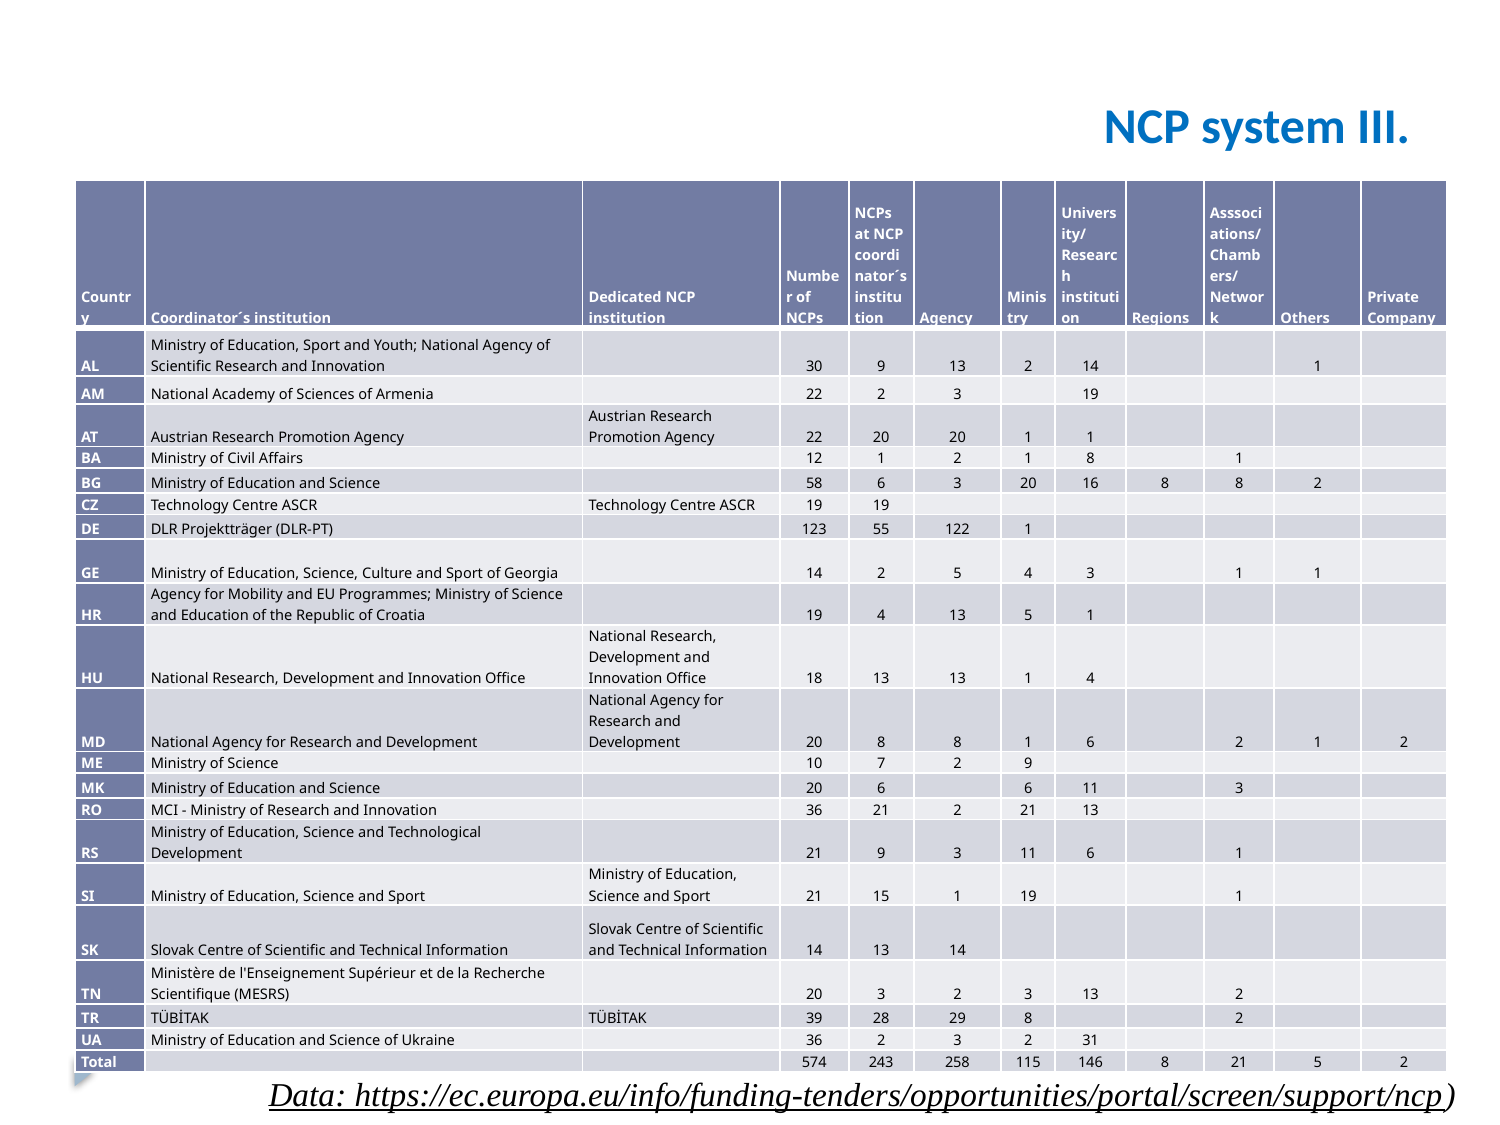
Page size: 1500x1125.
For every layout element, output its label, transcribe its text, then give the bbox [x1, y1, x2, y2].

table_cell 4 [1002, 540, 1054, 582]
table_cell [915, 774, 1000, 797]
table_cell 55 [850, 515, 913, 538]
table_cell [1127, 906, 1203, 959]
table_cell [1362, 331, 1446, 375]
table_cell 11 [1056, 774, 1125, 797]
table_cell [583, 584, 779, 624]
table_cell CZ [76, 494, 144, 514]
table_cell [1205, 515, 1273, 538]
table_cell 3 [850, 961, 913, 1003]
table_cell 19 [850, 494, 913, 514]
table_cell [1205, 799, 1273, 819]
table_cell 1 [1056, 584, 1125, 624]
table_cell 6 [1056, 820, 1125, 862]
table_cell [1275, 864, 1360, 904]
table_cell GE [76, 540, 144, 582]
table_cell 21 [1002, 799, 1054, 819]
table_cell 14 [915, 906, 1000, 959]
table_cell 2 [850, 1029, 913, 1049]
table_cell 36 [781, 799, 848, 819]
table_cell [1002, 494, 1054, 514]
table_cell [1127, 447, 1203, 467]
table_cell [1275, 752, 1360, 772]
table_cell 2 [915, 447, 1000, 467]
table_cell National Research, Development and Innovation Office [146, 626, 582, 687]
table_cell [583, 774, 779, 797]
table_cell [1127, 377, 1203, 403]
table_cell 16 [1056, 469, 1125, 492]
table_cell 14 [781, 540, 848, 582]
table_cell [583, 515, 779, 538]
table_cell HU [76, 626, 144, 687]
table_cell SK [76, 906, 144, 959]
table_cell [1205, 331, 1273, 375]
table_cell [1362, 405, 1446, 446]
table_cell Ministry of Education, Science and Sport [146, 864, 582, 904]
table_cell 123 [781, 515, 848, 538]
table_cell [583, 799, 779, 819]
table_cell 2 [1275, 469, 1360, 492]
table_cell BG [76, 469, 144, 492]
table_cell AM [76, 377, 144, 403]
table_cell [1362, 752, 1446, 772]
table_cell 2 [1205, 689, 1273, 751]
table_cell [1127, 752, 1203, 772]
table_cell Ministry of Education, Science and Sport [583, 864, 779, 904]
table_cell [1275, 961, 1360, 1003]
table_cell 9 [850, 331, 913, 375]
table_cell [1275, 799, 1360, 819]
table_cell 4 [1056, 626, 1125, 687]
table_cell 2 [1362, 1051, 1446, 1065]
table_cell [1127, 626, 1203, 687]
table_cell [1362, 447, 1446, 467]
table_cell 258 [915, 1051, 1000, 1065]
table_cell 6 [850, 469, 913, 492]
table_cell 1 [1002, 626, 1054, 687]
table_cell [1127, 799, 1203, 819]
table_cell ME [76, 752, 144, 772]
table_cell [1056, 1005, 1125, 1027]
table_cell [1127, 864, 1203, 904]
table_cell [146, 1051, 582, 1071]
table_cell 6 [850, 774, 913, 797]
table_cell Ministry of Education and Science of Ukraine [146, 1029, 582, 1049]
table_cell Ministry of Education, Sport and Youth; National Agency of Scientific Research and Innovation [146, 331, 582, 375]
table_cell 243 [850, 1051, 913, 1065]
table_cell 11 [1002, 820, 1054, 862]
table_cell 2 [1002, 1029, 1054, 1049]
table_cell 1 [1002, 515, 1054, 538]
table_cell 22 [781, 377, 848, 403]
table_cell DLR Projektträger (DLR-PT) [146, 515, 582, 538]
table_cell 1 [1205, 864, 1273, 904]
table_cell 3 [1205, 774, 1273, 797]
table_cell MCI - Ministry of Research and Innovation [146, 799, 582, 819]
table_cell 13 [915, 331, 1000, 375]
table_cell Ministry of Civil Affairs [146, 447, 582, 467]
table_cell 1 [1205, 447, 1273, 467]
table_cell 574 [781, 1051, 848, 1065]
table_cell [1205, 906, 1273, 959]
table_cell Ministère de l'Enseignement Supérieur et de la Recherche Scientifique (MESRS) [146, 961, 582, 1003]
table_cell 1 [1275, 689, 1360, 751]
table_cell [583, 752, 779, 772]
table_cell [1362, 515, 1446, 538]
table_cell 8 [1056, 447, 1125, 467]
table_cell [1205, 405, 1273, 446]
table_cell TN [76, 961, 144, 1003]
table_cell 39 [781, 1005, 848, 1027]
table_cell 28 [850, 1005, 913, 1027]
table_cell 9 [850, 820, 913, 862]
table_cell Agency for Mobility and EU Programmes; Ministry of Science and Education of the Republic of Croatia [146, 584, 582, 624]
table_cell DE [76, 515, 144, 538]
table_cell 122 [915, 515, 1000, 538]
table_header NCPs at NCP coordinator´s institution [850, 181, 913, 325]
table_cell Technology Centre ASCR [583, 494, 779, 514]
table_header Agency [915, 181, 1000, 325]
table_cell [1205, 377, 1273, 403]
table_cell 15 [850, 864, 913, 904]
table_cell 14 [781, 906, 848, 959]
table_cell 146 [1056, 1051, 1125, 1065]
table_cell [1127, 584, 1203, 624]
table_cell TR [76, 1005, 144, 1027]
table_cell National Academy of Sciences of Armenia [146, 377, 582, 403]
table_cell SI [76, 864, 144, 904]
table_cell 8 [1002, 1005, 1054, 1027]
table_cell 2 [1002, 331, 1054, 375]
table_cell 3 [915, 1029, 1000, 1049]
table_cell Austrian Research Promotion Agency [583, 405, 779, 446]
table_cell [1056, 752, 1125, 772]
table_header Ministry [1002, 181, 1054, 325]
table_cell [1275, 584, 1360, 624]
table_cell 3 [915, 377, 1000, 403]
table_cell 19 [781, 494, 848, 514]
table_cell 8 [1127, 1051, 1203, 1065]
table_cell 1 [1002, 689, 1054, 751]
table_cell 13 [915, 626, 1000, 687]
table_cell [1362, 799, 1446, 819]
table_cell [1127, 774, 1203, 797]
table_cell [1205, 626, 1273, 687]
table_cell 4 [850, 584, 913, 624]
table_cell 58 [781, 469, 848, 492]
table_cell [583, 540, 779, 582]
table_cell 2 [850, 377, 913, 403]
table_cell [1362, 774, 1446, 797]
table_cell 19 [1056, 377, 1125, 403]
table_cell 5 [1002, 584, 1054, 624]
table_cell TÜBİTAK [583, 1005, 779, 1027]
table_cell 5 [1275, 1051, 1360, 1065]
table_cell 18 [781, 626, 848, 687]
table_header University/Research institution [1056, 181, 1125, 325]
table_cell [1275, 1005, 1360, 1027]
table_cell 6 [1056, 689, 1125, 751]
table_cell [1362, 469, 1446, 492]
table_cell 1 [1056, 405, 1125, 446]
table_cell TÜBİTAK [146, 1005, 582, 1027]
table_header Others [1275, 181, 1360, 325]
table_cell [1205, 494, 1273, 514]
table_cell 1 [1205, 820, 1273, 862]
table_cell 5 [915, 540, 1000, 582]
table_header Private Company [1362, 181, 1446, 325]
table_cell 115 [1002, 1051, 1054, 1065]
table_cell 2 [915, 752, 1000, 772]
table_cell 13 [1056, 961, 1125, 1003]
table_cell 1 [1275, 331, 1360, 375]
table_cell AL [76, 331, 144, 375]
table_cell [1205, 752, 1273, 772]
table_cell UA [76, 1029, 144, 1049]
table_cell [1205, 584, 1273, 624]
table_cell [1275, 1029, 1360, 1049]
table_cell [1275, 820, 1360, 862]
table_cell 20 [850, 405, 913, 446]
table_cell Total [76, 1051, 144, 1071]
table_cell [1056, 864, 1125, 904]
table_cell 8 [850, 689, 913, 751]
table_cell 2 [850, 540, 913, 582]
table_cell [1127, 820, 1203, 862]
table_cell 6 [1002, 774, 1054, 797]
table_cell 22 [781, 405, 848, 446]
text_box Data: https://ec.europa.eu/info/funding-tenders/opportunities/portal/screen/support/ncp) [253, 1065, 1500, 1121]
table_cell 20 [1002, 469, 1054, 492]
table_cell [583, 331, 779, 375]
table_cell 20 [915, 405, 1000, 446]
title NCP system III. [75, 24, 1425, 161]
table_cell [1275, 447, 1360, 467]
table_cell [1127, 1029, 1203, 1049]
table_cell [1362, 864, 1446, 904]
table_cell [1275, 626, 1360, 687]
table_cell [1056, 906, 1125, 959]
table_cell 19 [781, 584, 848, 624]
table_cell 20 [781, 774, 848, 797]
table_cell 1 [915, 864, 1000, 904]
table_cell 2 [1362, 689, 1446, 751]
table_cell [1362, 540, 1446, 582]
table_cell National Agency for Research and Development [146, 689, 582, 751]
table_cell 2 [915, 961, 1000, 1003]
table_cell 1 [850, 447, 913, 467]
table_cell [1127, 1005, 1203, 1027]
table_cell RO [76, 799, 144, 819]
table_cell Ministry of Science [146, 752, 582, 772]
table_cell HR [76, 584, 144, 624]
table_cell [915, 494, 1000, 514]
table_cell RS [76, 820, 144, 862]
table_cell 3 [1002, 961, 1054, 1003]
table_cell Ministry of Education and Science [146, 469, 582, 492]
table_cell National Agency for Research and Development [583, 689, 779, 751]
table_cell 10 [781, 752, 848, 772]
table_cell Slovak Centre of Scientific and Technical Information [583, 906, 779, 959]
table_cell [1362, 494, 1446, 514]
table_cell 21 [781, 820, 848, 862]
table_cell [583, 447, 779, 467]
table_cell 13 [850, 906, 913, 959]
table_cell 12 [781, 447, 848, 467]
table_cell [1362, 961, 1446, 1003]
table_cell 21 [850, 799, 913, 819]
table_cell [1056, 494, 1125, 514]
table_cell Austrian Research Promotion Agency [146, 405, 582, 446]
table_cell MD [76, 689, 144, 751]
table_cell [1275, 494, 1360, 514]
table_cell [1362, 1005, 1446, 1027]
table_cell 1 [1002, 447, 1054, 467]
table_cell 30 [781, 331, 848, 375]
table_cell [583, 820, 779, 862]
table_cell BA [76, 447, 144, 467]
table_cell Slovak Centre of Scientific and Technical Information [146, 906, 582, 959]
table_cell [583, 377, 779, 403]
table_cell [583, 961, 779, 1003]
table_cell AT [76, 405, 144, 446]
table_cell 2 [1205, 961, 1273, 1003]
table_cell [1275, 906, 1360, 959]
table_cell 8 [1205, 469, 1273, 492]
table_cell [1056, 515, 1125, 538]
table_cell National Research, Development and Innovation Office [583, 626, 779, 687]
table_cell 13 [1056, 799, 1125, 819]
table_cell [1362, 820, 1446, 862]
table_cell [1002, 906, 1054, 959]
table_cell [1127, 331, 1203, 375]
table_cell [1362, 1029, 1446, 1049]
table_cell 3 [915, 469, 1000, 492]
table_cell 3 [915, 820, 1000, 862]
table_header Number of NCPs [781, 181, 848, 325]
table_cell [1362, 584, 1446, 624]
table_cell [1275, 405, 1360, 446]
table_header Asssociations/Chambers/Network [1205, 181, 1273, 325]
table_cell 13 [915, 584, 1000, 624]
table_cell 3 [1056, 540, 1125, 582]
table_cell 21 [781, 864, 848, 904]
table_cell [583, 1051, 779, 1065]
table_cell 9 [1002, 752, 1054, 772]
table_cell [1362, 377, 1446, 403]
table_cell 8 [1127, 469, 1203, 492]
table_cell [1127, 540, 1203, 582]
table_cell 19 [1002, 864, 1054, 904]
table_cell 21 [1205, 1051, 1273, 1065]
table_cell 7 [850, 752, 913, 772]
table_cell 29 [915, 1005, 1000, 1027]
table_cell 2 [1205, 1005, 1273, 1027]
table_cell [1127, 405, 1203, 446]
table_cell 13 [850, 626, 913, 687]
table_cell [1362, 626, 1446, 687]
table_cell 36 [781, 1029, 848, 1049]
table_cell [1127, 494, 1203, 514]
table_cell [1275, 515, 1360, 538]
table_cell Technology Centre ASCR [146, 494, 582, 514]
table_cell [1127, 515, 1203, 538]
table_cell 20 [781, 689, 848, 751]
table_cell 14 [1056, 331, 1125, 375]
table_cell [583, 1029, 779, 1049]
table_cell 8 [915, 689, 1000, 751]
table_cell 1 [1205, 540, 1273, 582]
table_header Country [76, 181, 144, 325]
table_cell [1275, 377, 1360, 403]
table_header Regions [1127, 181, 1203, 325]
table_cell Ministry of Education, Science, Culture and Sport of Georgia [146, 540, 582, 582]
table_cell 20 [781, 961, 848, 1003]
table_cell 2 [915, 799, 1000, 819]
table_cell 31 [1056, 1029, 1125, 1049]
table_cell 1 [1275, 540, 1360, 582]
table_cell [1205, 1029, 1273, 1049]
table_header Coordinator´s institution [146, 181, 582, 325]
table_cell Ministry of Education and Science [146, 774, 582, 797]
table_cell [1002, 377, 1054, 403]
table_cell [583, 469, 779, 492]
table_cell [1362, 906, 1446, 959]
table_cell [1127, 689, 1203, 751]
table_cell 1 [1002, 405, 1054, 446]
table_cell [1127, 961, 1203, 1003]
table_header Dedicated NCP institution [583, 181, 779, 325]
table_cell MK [76, 774, 144, 797]
table_cell [1275, 774, 1360, 797]
table_cell Ministry of Education, Science and Technological Development [146, 820, 582, 862]
